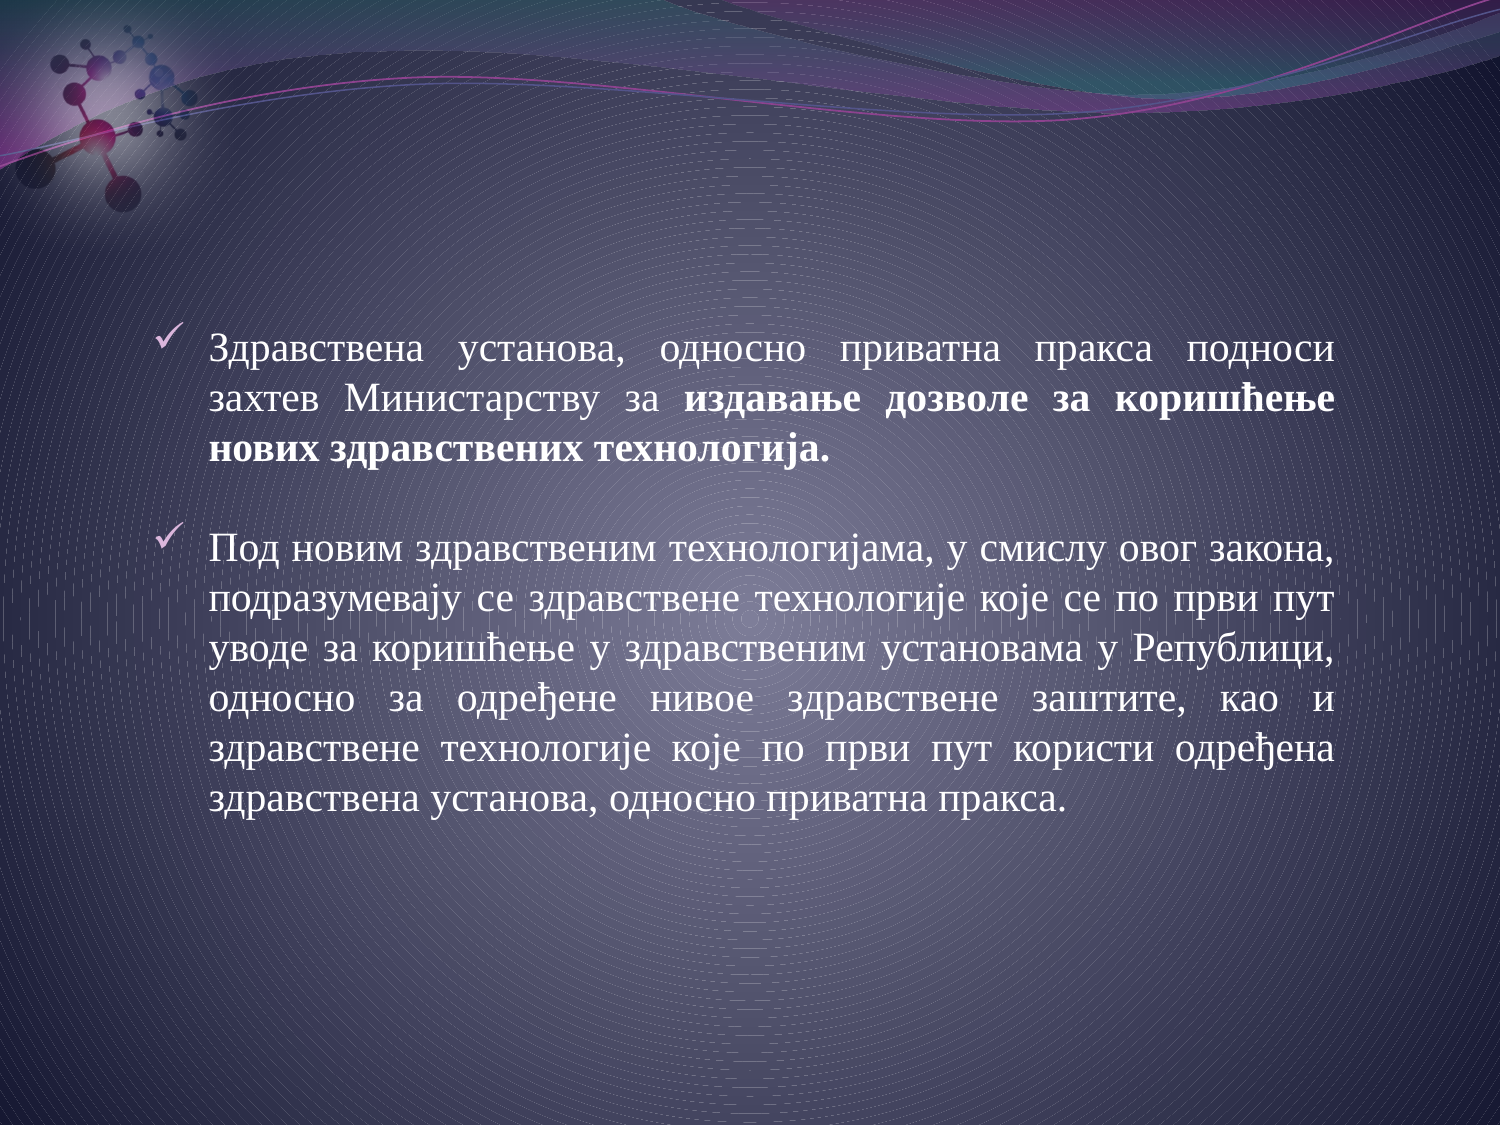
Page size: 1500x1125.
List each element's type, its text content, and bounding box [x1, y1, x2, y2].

text_box Здравствена установа, односно приватна пракса подноси захтев Министарству за издавање дозволе за коришћење нових здравствених технологија. Под новим здравственим технологијама, у смислу овог закона, подразумевају се здравствене технологије које се по први пут уводе за коришћење у здравственим установама у Републици, односно за одређене нивое здравствене заштите, као и здравствене технологије које по први пут користи одређена здравствена установа, односно приватна пракса. [137, 312, 1350, 875]
